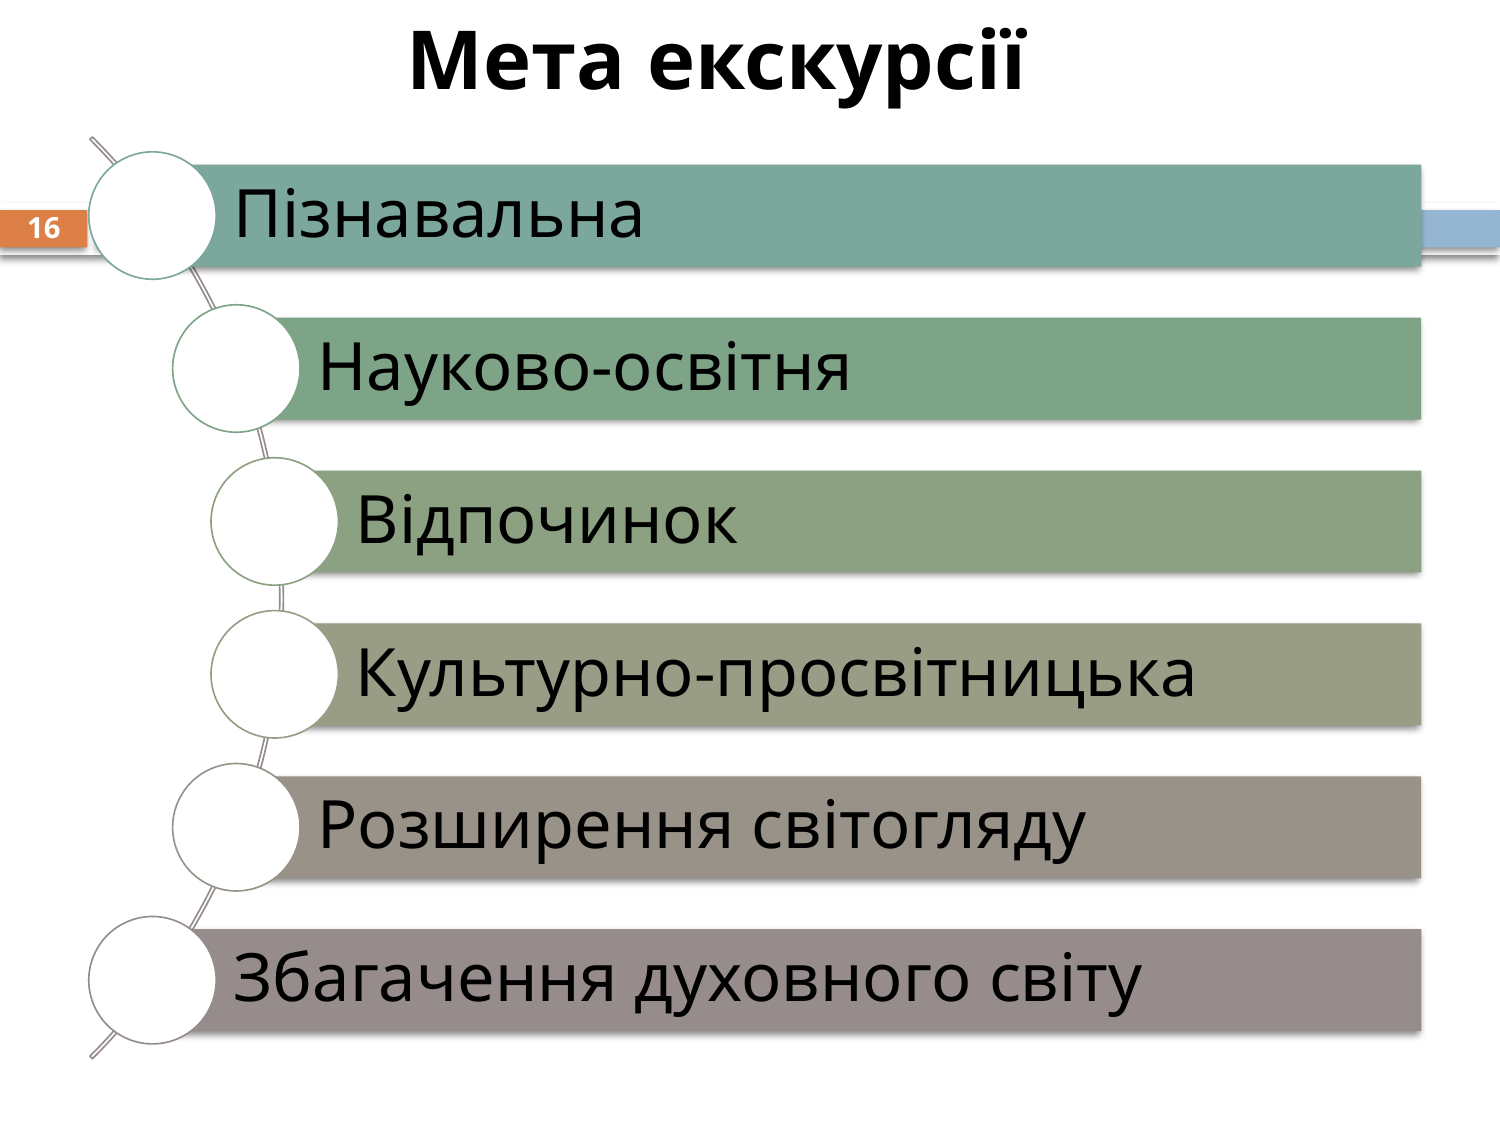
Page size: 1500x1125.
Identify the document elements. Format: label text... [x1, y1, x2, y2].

slide_number 16 [0, 208, 69, 249]
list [74, 113, 1436, 1083]
title Мета екскурсії [64, 0, 1412, 114]
